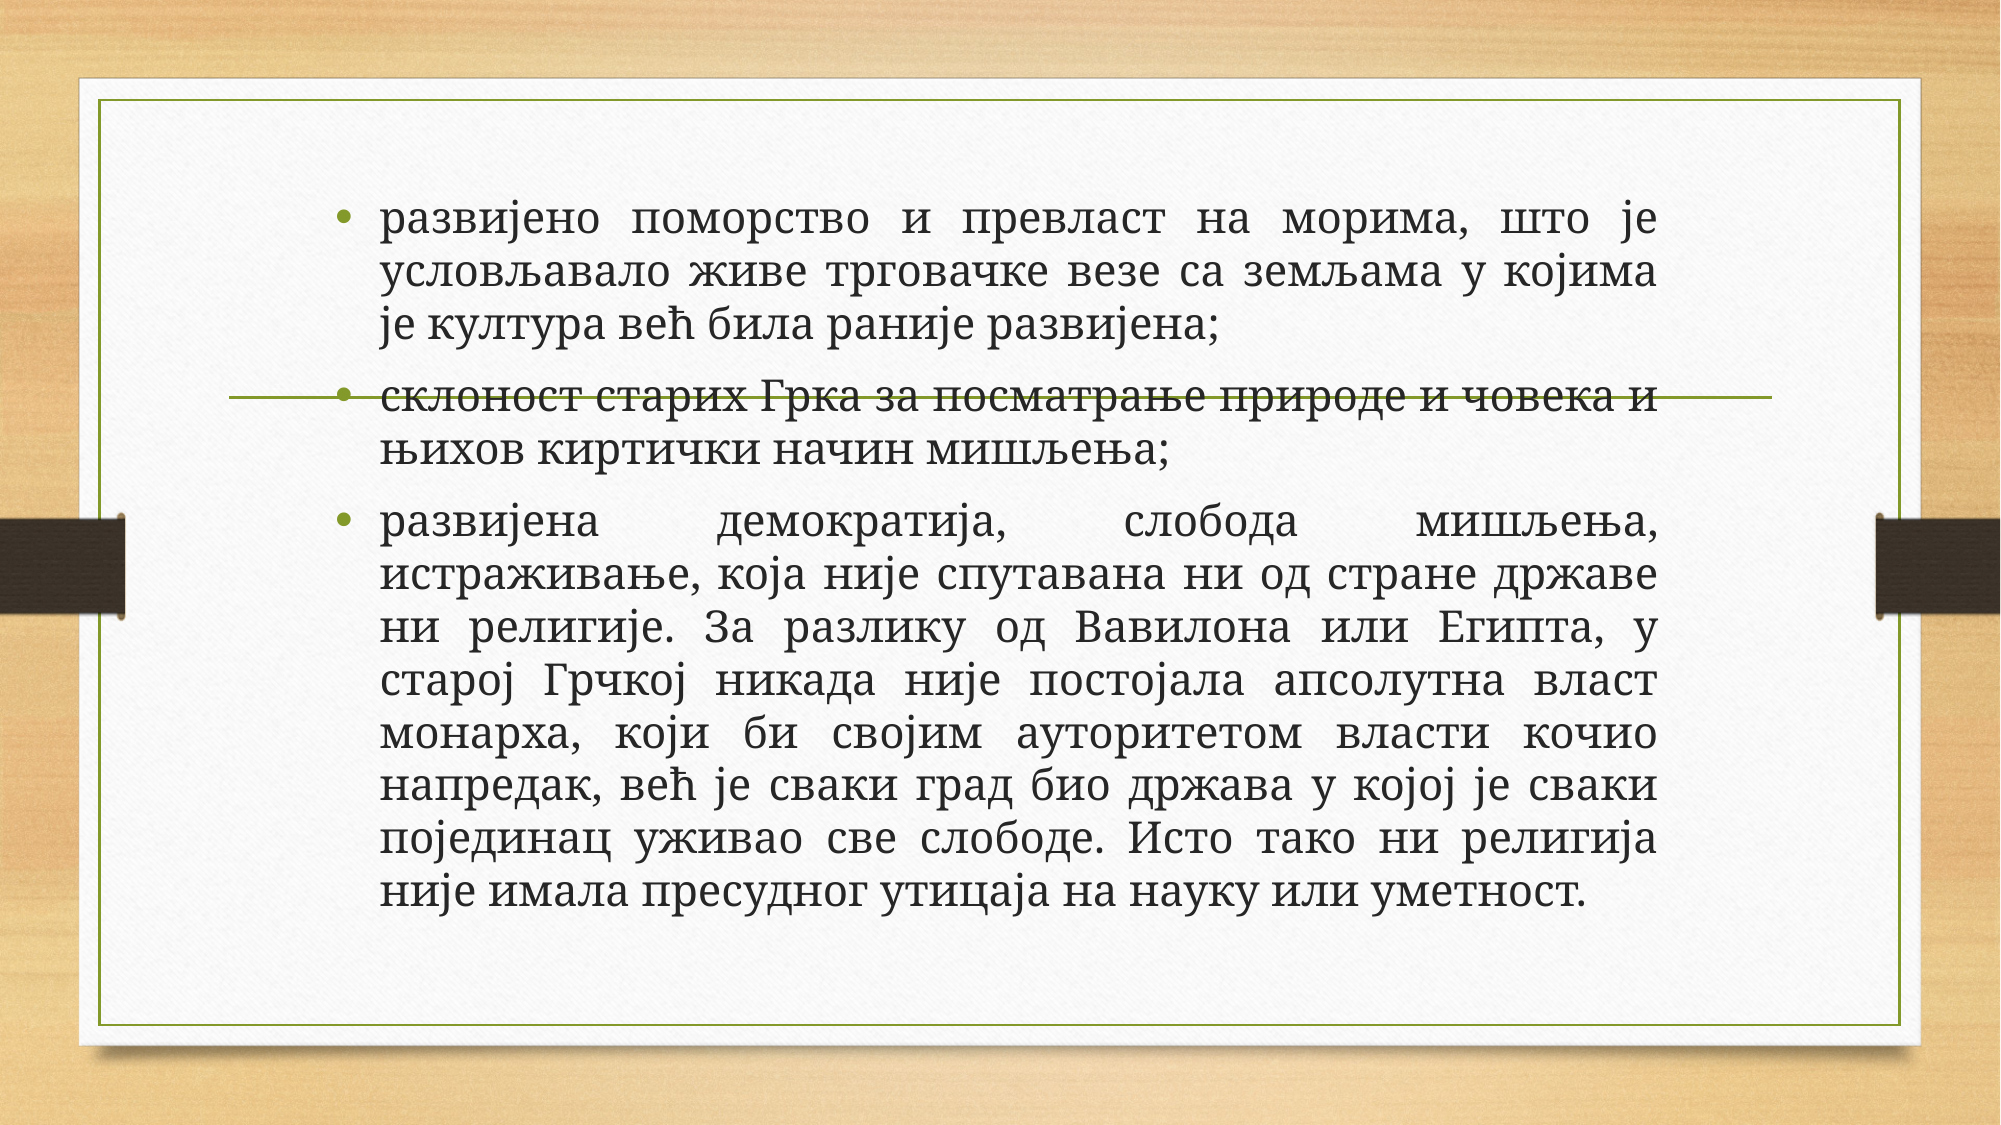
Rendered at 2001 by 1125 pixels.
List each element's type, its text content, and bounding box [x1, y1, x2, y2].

list развијено поморство и превласт на морима, што је условљавало живе трговачке везе са земљама у којима је култура већ била раније развијена; склоност старих Грка за посматрање природе и човека и њихов киртички начин мишљења; развијена демократија, слобода мишљења, истраживање, која није спутавана ни од стране државе ни религије. За разлику од Вавилона или Египта, у старој Грчкој никада није постојала апсолутна власт монарха, који би својим ауторитетом власти кочио напредак, већ је сваки град био држава у којој је сваки појединац уживао све слободе. Исто тако ни религија није имала пресудног утицаја на науку или уметност. [320, 182, 1676, 939]
picture [0, 0, 2001, 1125]
